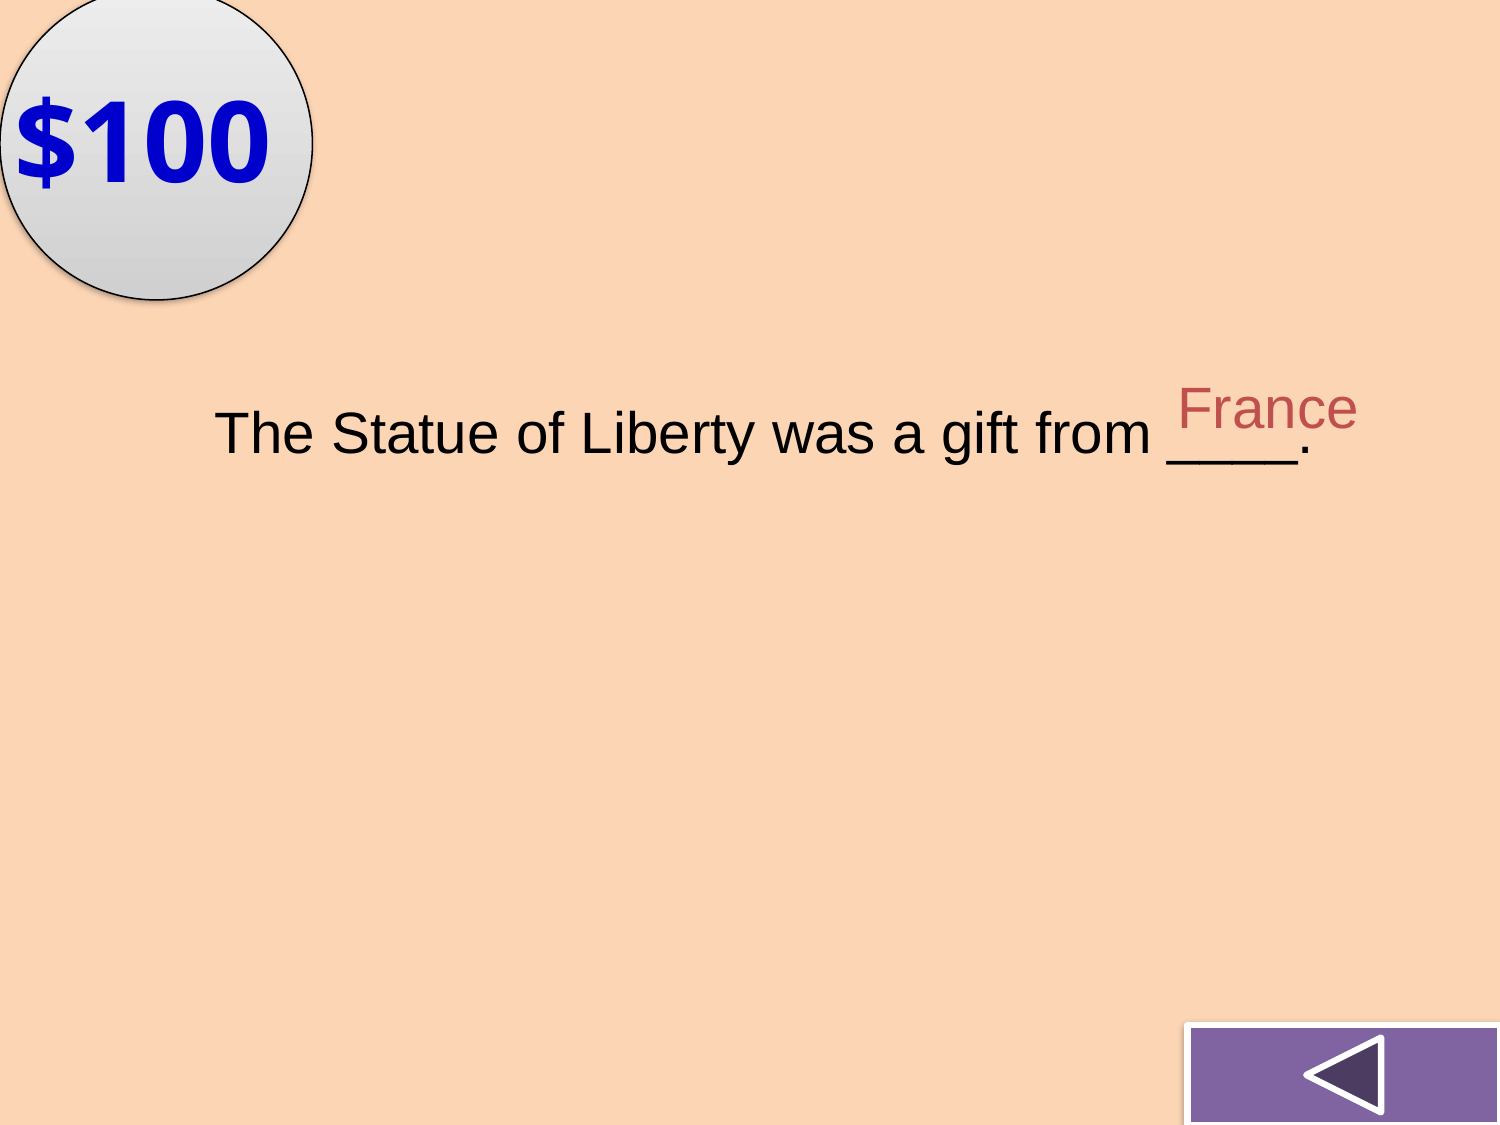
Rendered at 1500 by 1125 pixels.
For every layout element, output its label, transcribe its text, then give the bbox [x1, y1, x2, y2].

text_box France [1162, 362, 1463, 448]
text_box [15, 213, 298, 301]
text_box $100 [0, 62, 1425, 213]
text_box The Statue of Liberty was a gift from ____. [199, 387, 1388, 473]
text_box [22, 0, 291, 62]
text_box [1184, 1022, 1500, 1125]
